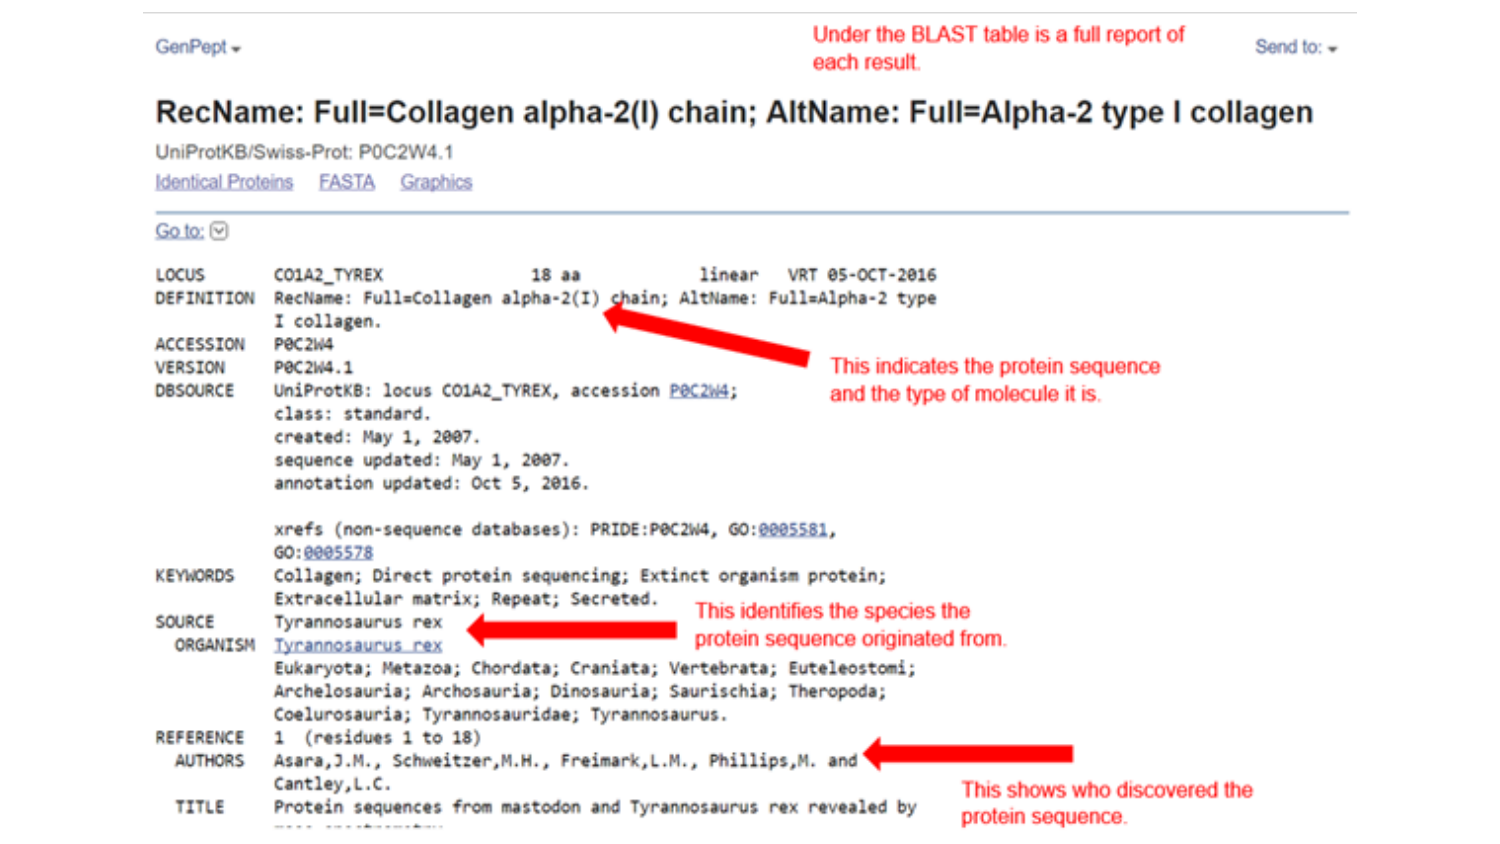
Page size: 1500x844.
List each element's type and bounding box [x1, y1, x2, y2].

picture [143, 12, 1357, 832]
